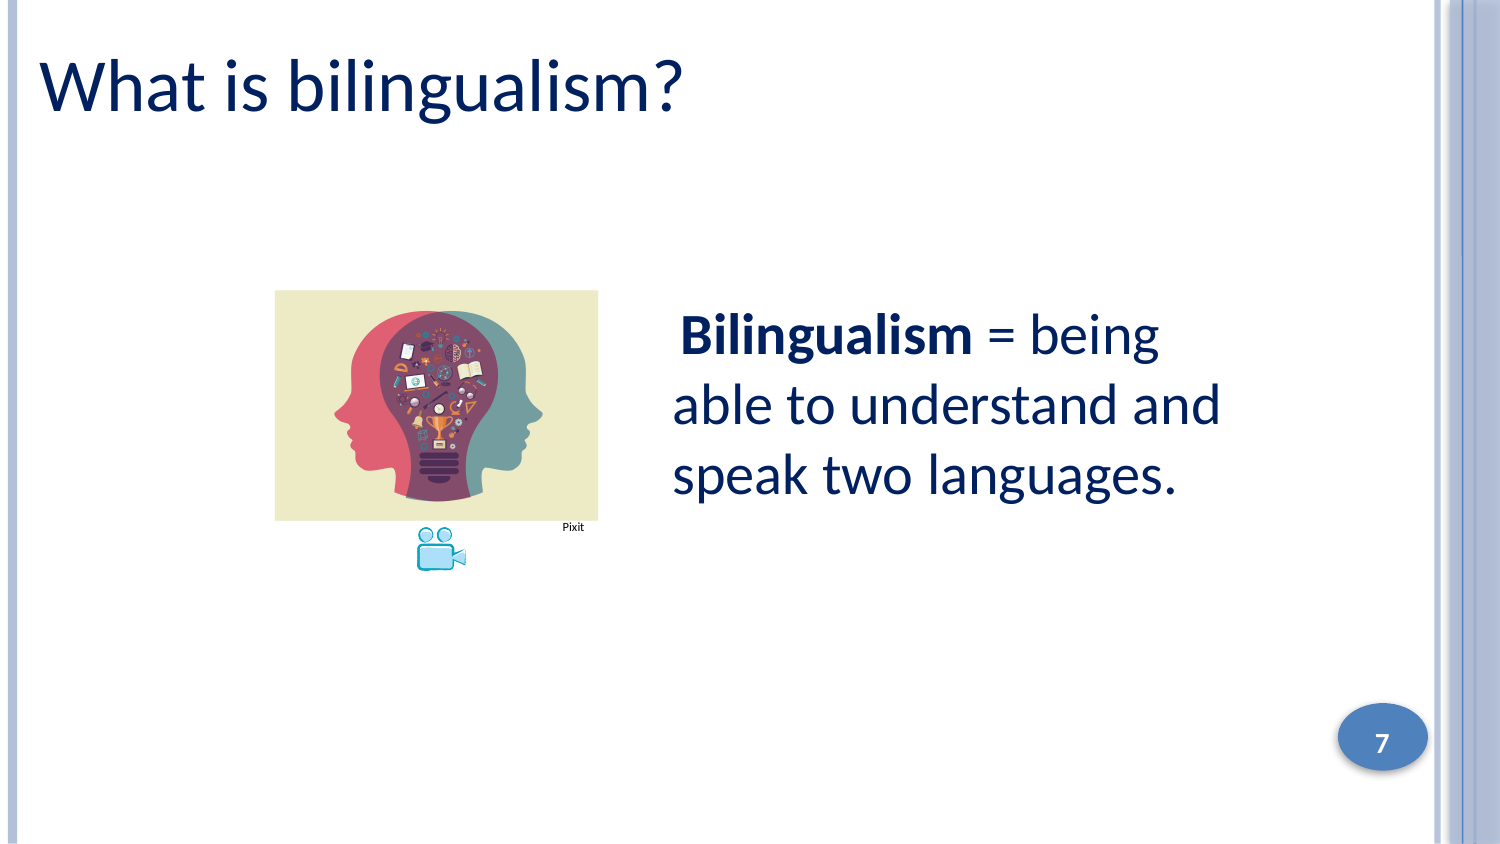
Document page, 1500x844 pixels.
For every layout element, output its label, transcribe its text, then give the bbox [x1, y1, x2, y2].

list Bilingualism = being able to understand and speak two languages. [612, 281, 1275, 545]
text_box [273, 290, 601, 543]
text_box What is bilingualism? [24, 31, 1423, 135]
slide_number 7 [1337, 709, 1428, 774]
picture [411, 526, 468, 573]
